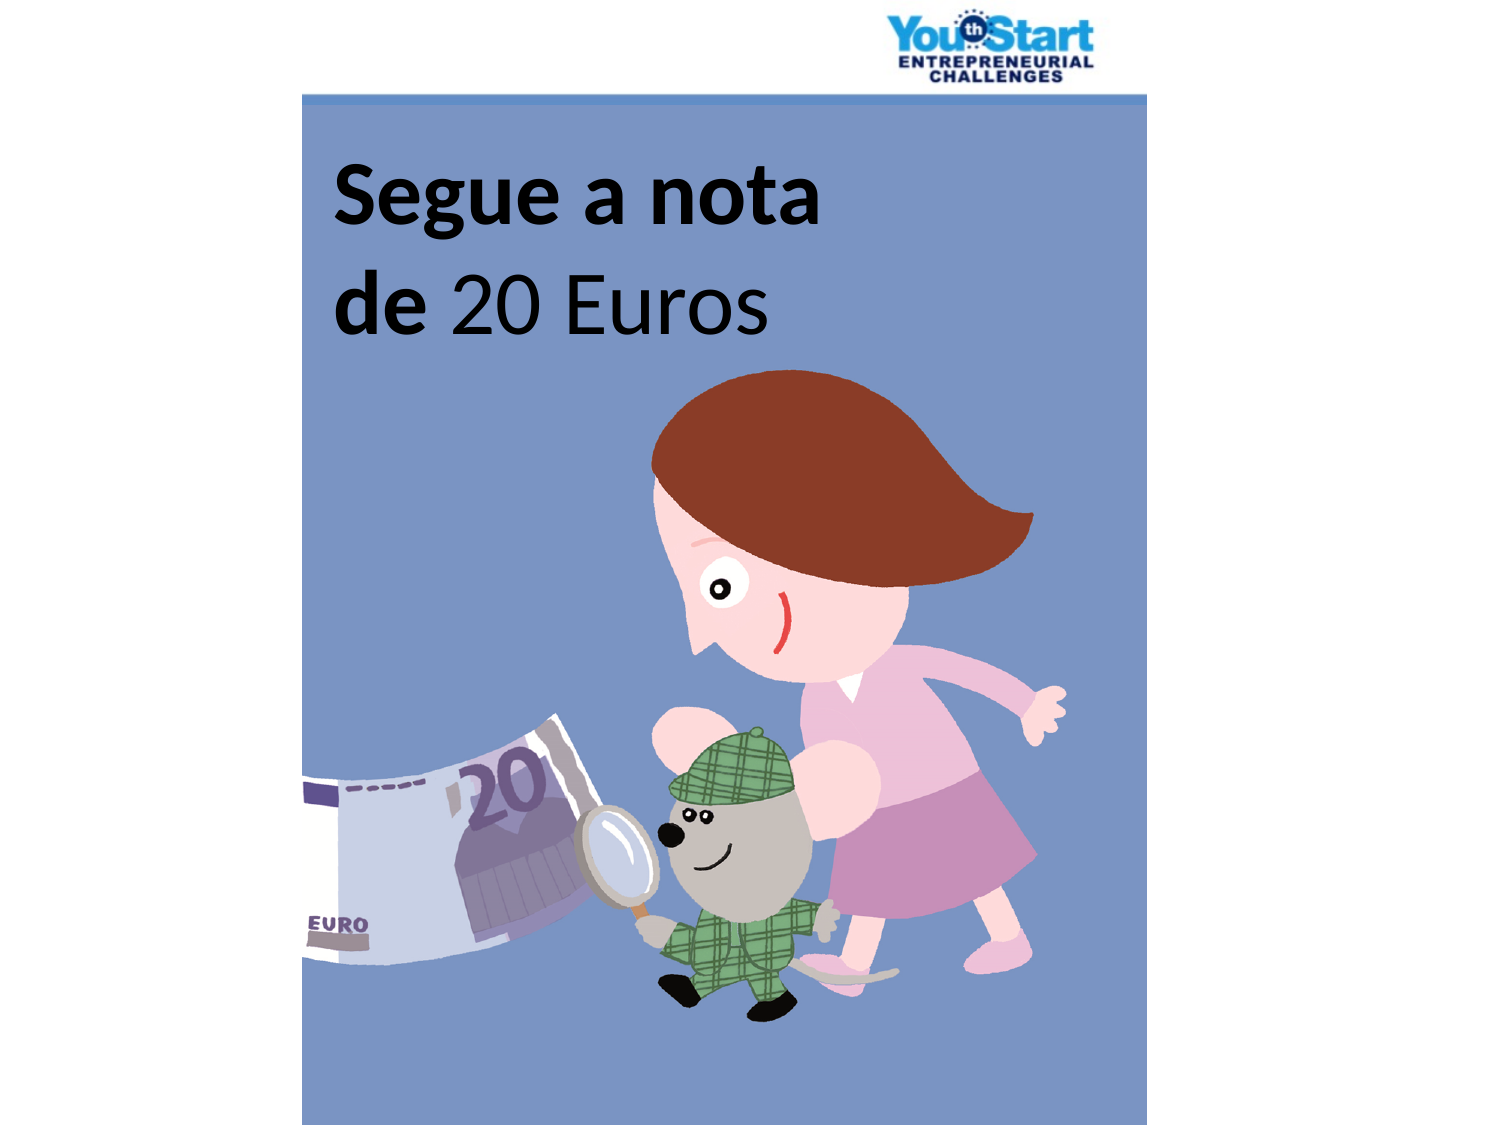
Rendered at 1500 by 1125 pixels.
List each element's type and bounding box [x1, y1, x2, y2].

picture [302, 0, 1147, 1125]
